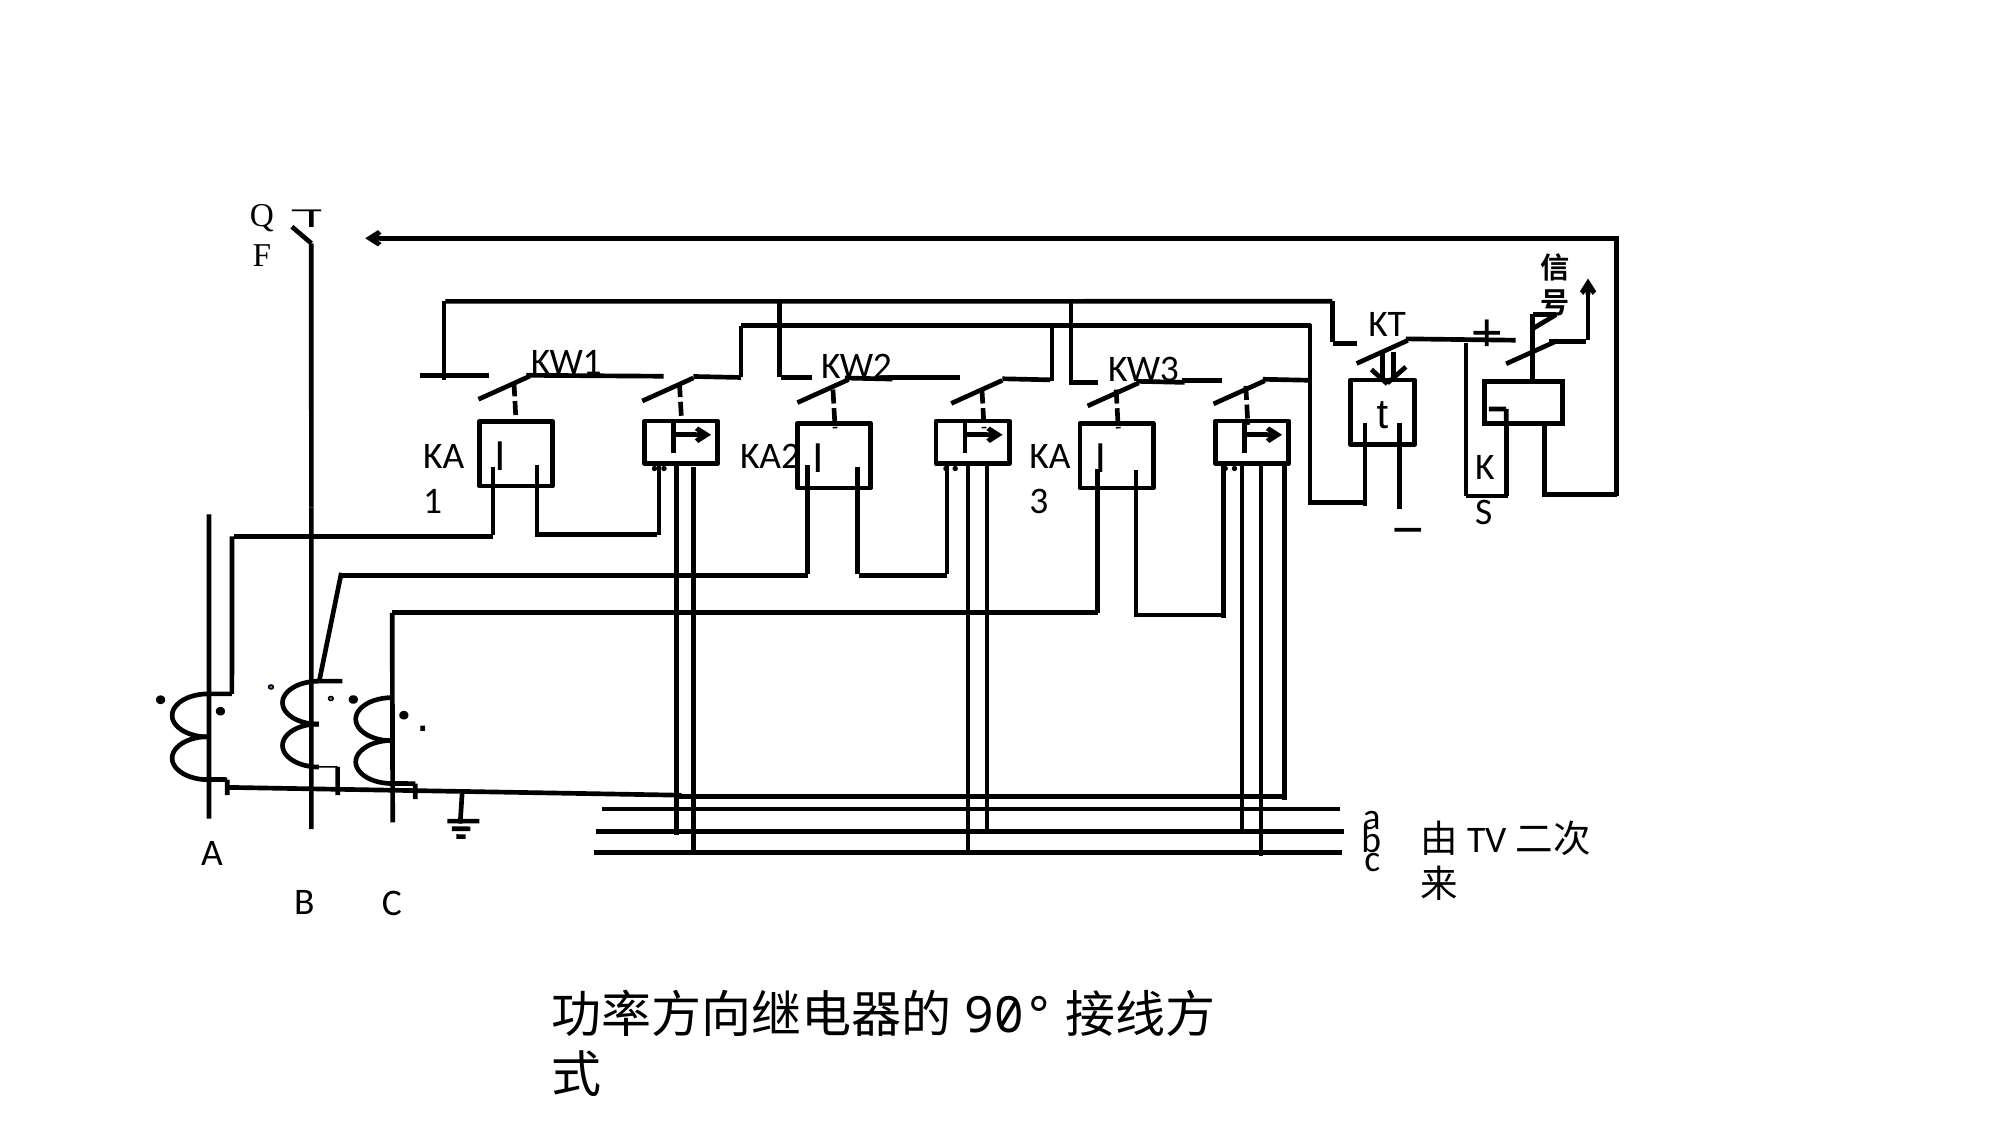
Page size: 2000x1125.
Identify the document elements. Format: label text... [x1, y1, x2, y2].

text_box 功率方向继电器的90°接线方式 [536, 974, 1279, 1110]
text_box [158, 185, 1634, 932]
